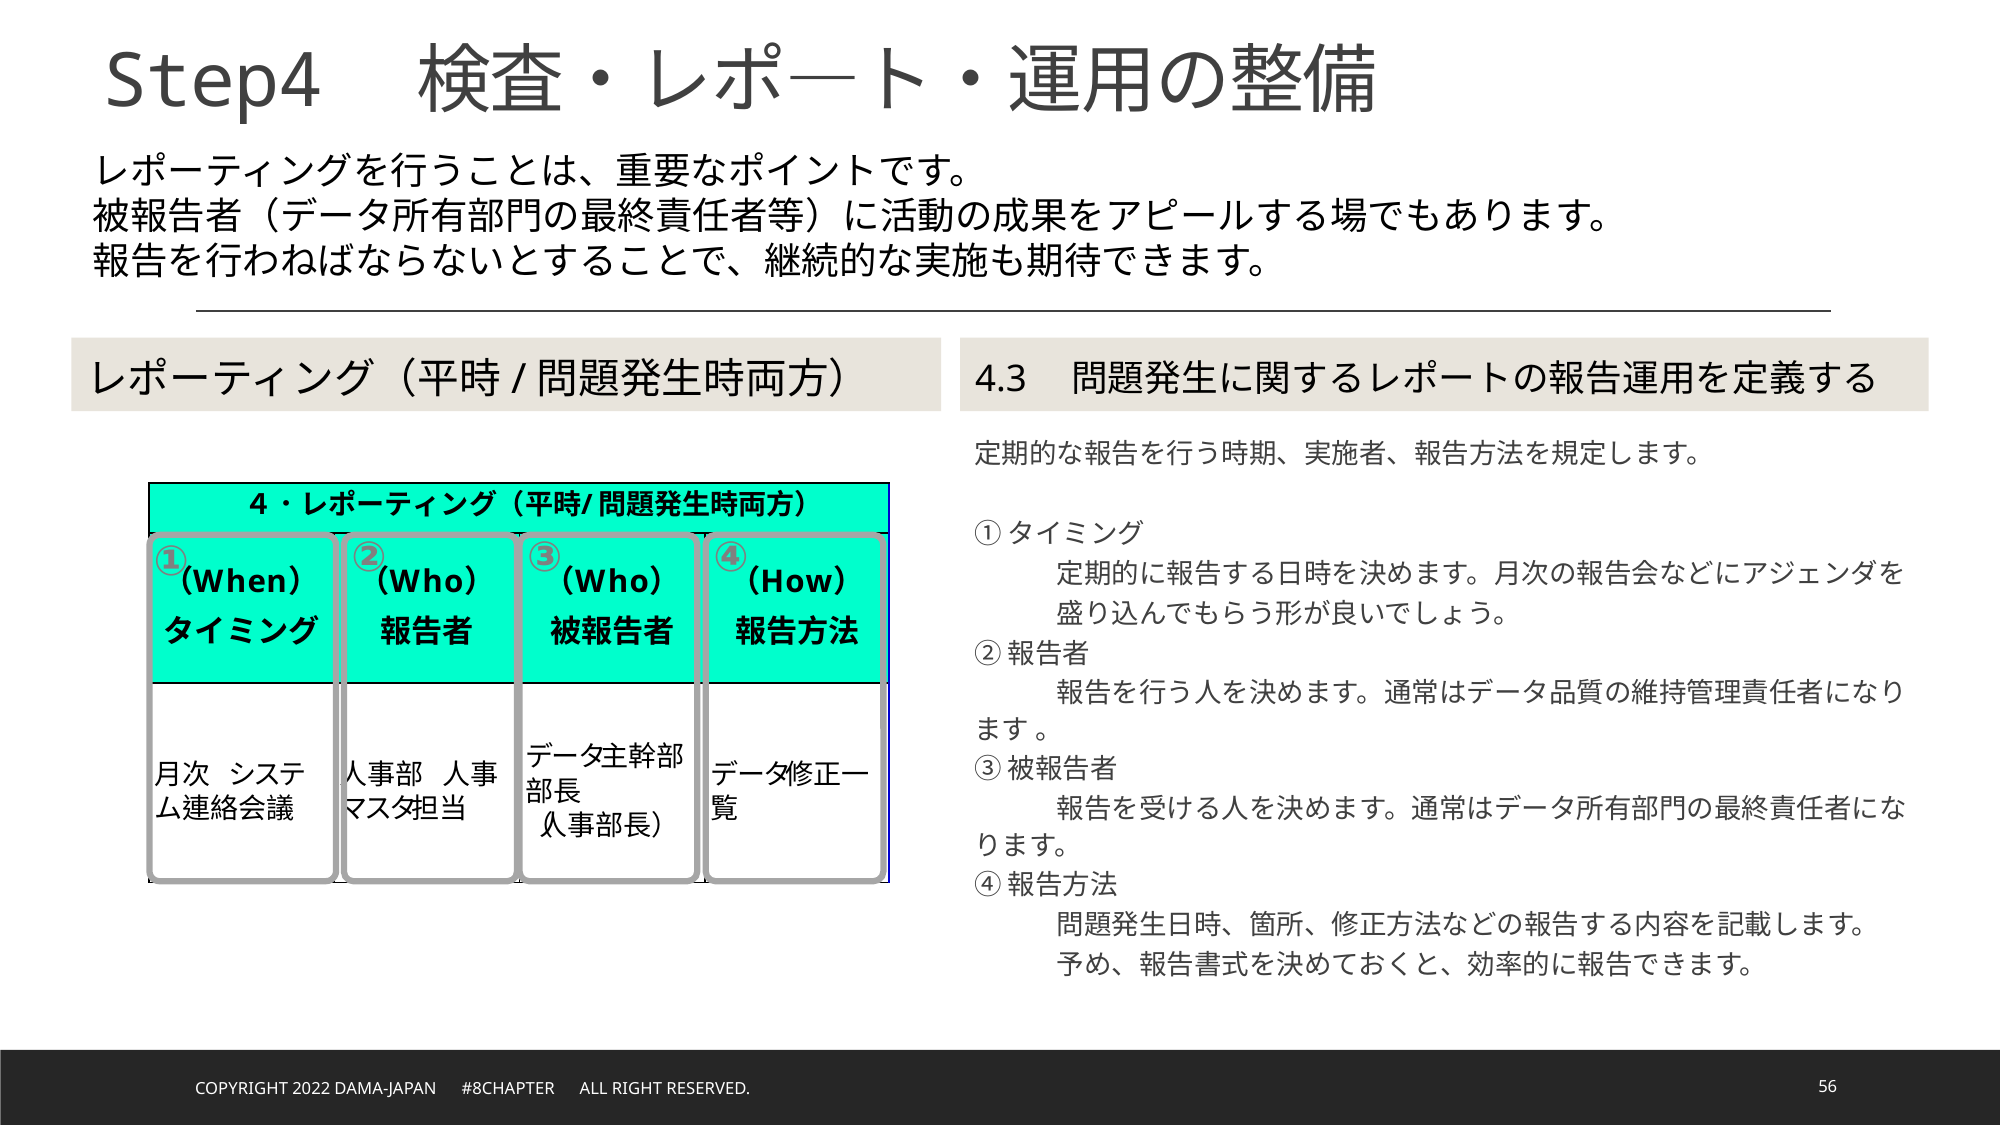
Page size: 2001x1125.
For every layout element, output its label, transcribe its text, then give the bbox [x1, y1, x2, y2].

picture [147, 482, 892, 885]
title Step4 検査・レポ―ト・運用の整備 [87, 47, 1830, 130]
text_box レポーティングを行うことは、重要なポイントです。 被報告者（データ所有部門の最終責任者等）に活動の成果をアピールする場でもあります。 報告を行わねばならないとすることで、継続的な実施も期待できます。 [78, 139, 1922, 290]
list 定期的な報告を行う時期、実施者、報告方法を規定します。 ①タイミング 定期的に報告する日時を決めます。月次の報告会などにアジェンダを 盛り込んでもらう形が良いでしょう。 ②報告者 報告を行う人を決めます。通常はデータ品質の維持管理責任者になります 。 ③被報告者 報告を受ける人を決めます。通常はデータ所有部門の最終責任者になります。 ④報告方法 問題発生日時、箇所、修正方法などの報告する内容を記載します。 予め、報告書式を決めておくと、効率的に報告できます。 [960, 425, 1929, 997]
footer Copyright 2022 DAMA-JAPAN #8chapter All right reserved. [180, 1057, 1299, 1118]
slide_number 56 [1803, 1057, 1932, 1118]
list レポーティング（平時/問題発生時両方） [71, 337, 942, 412]
list 4.3 問題発生に関するレポートの報告運用を定義する [960, 337, 1929, 412]
text_box ① [137, 525, 144, 592]
